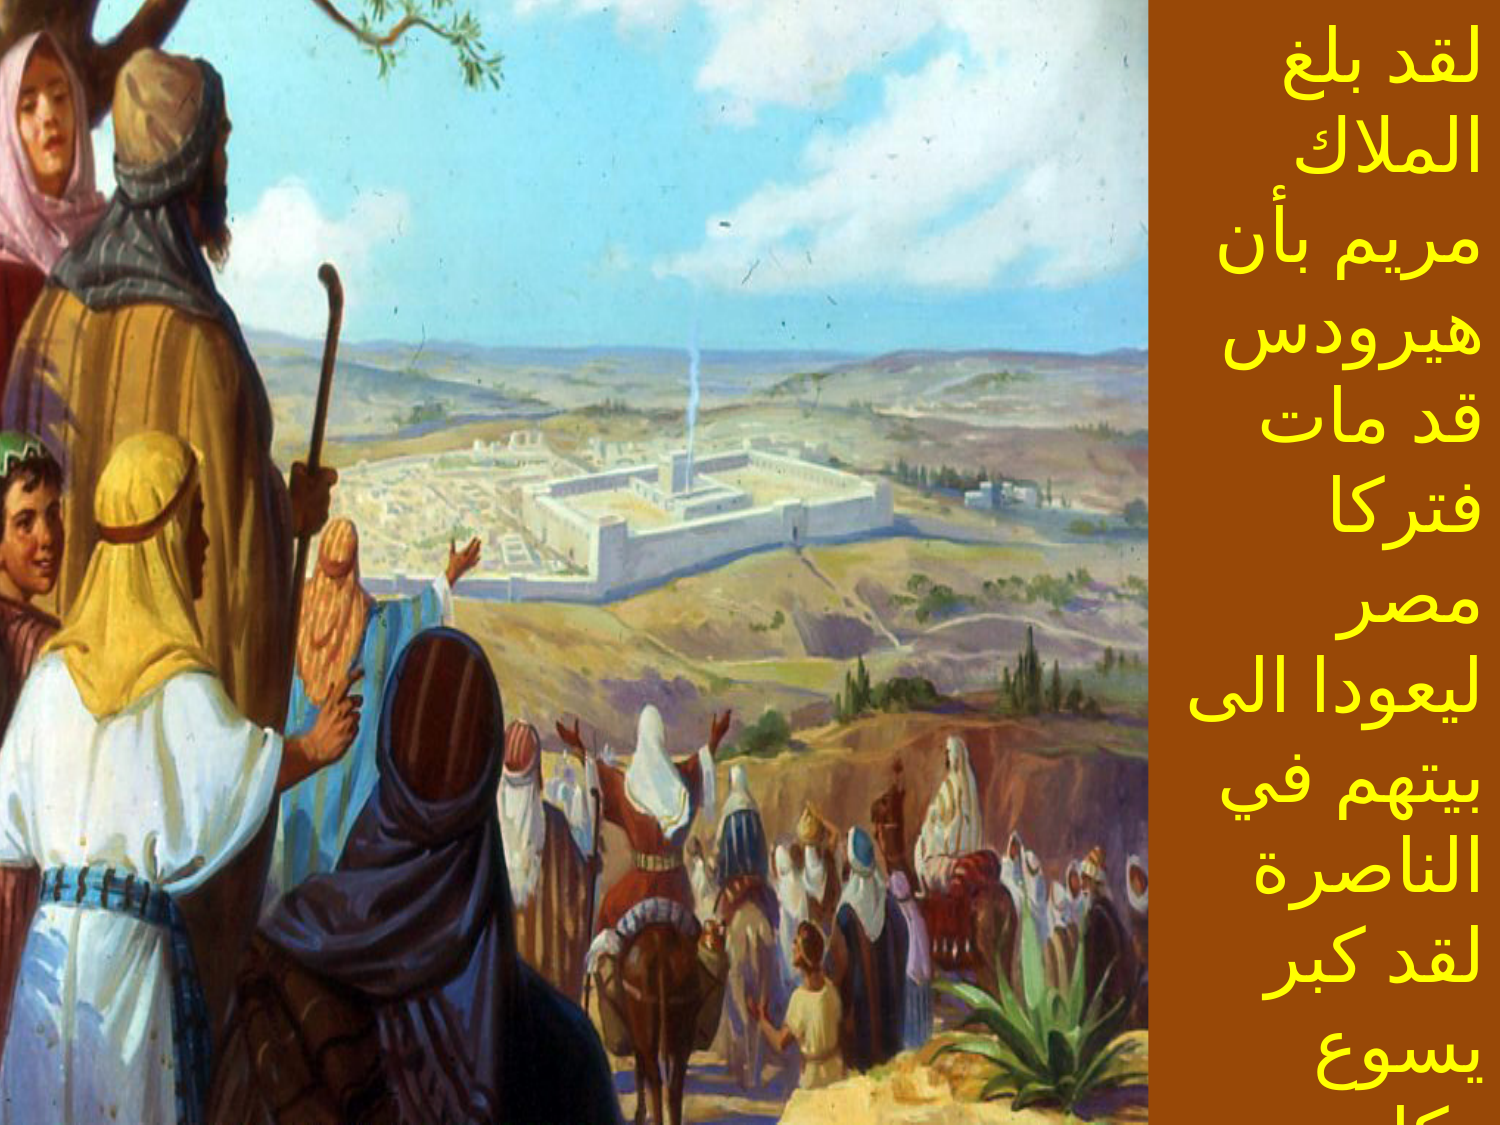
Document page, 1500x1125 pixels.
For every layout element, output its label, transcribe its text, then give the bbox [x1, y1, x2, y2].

text_box لقد بلغ الملاك مريم بأن هيرودس قد مات فتركا مصر ليعودا الى بيتهم في الناصرة لقد كبر يسوع وكان يساعد امه في الأعمال المنزلية [1150, 0, 1500, 1125]
picture [0, 0, 1149, 1125]
